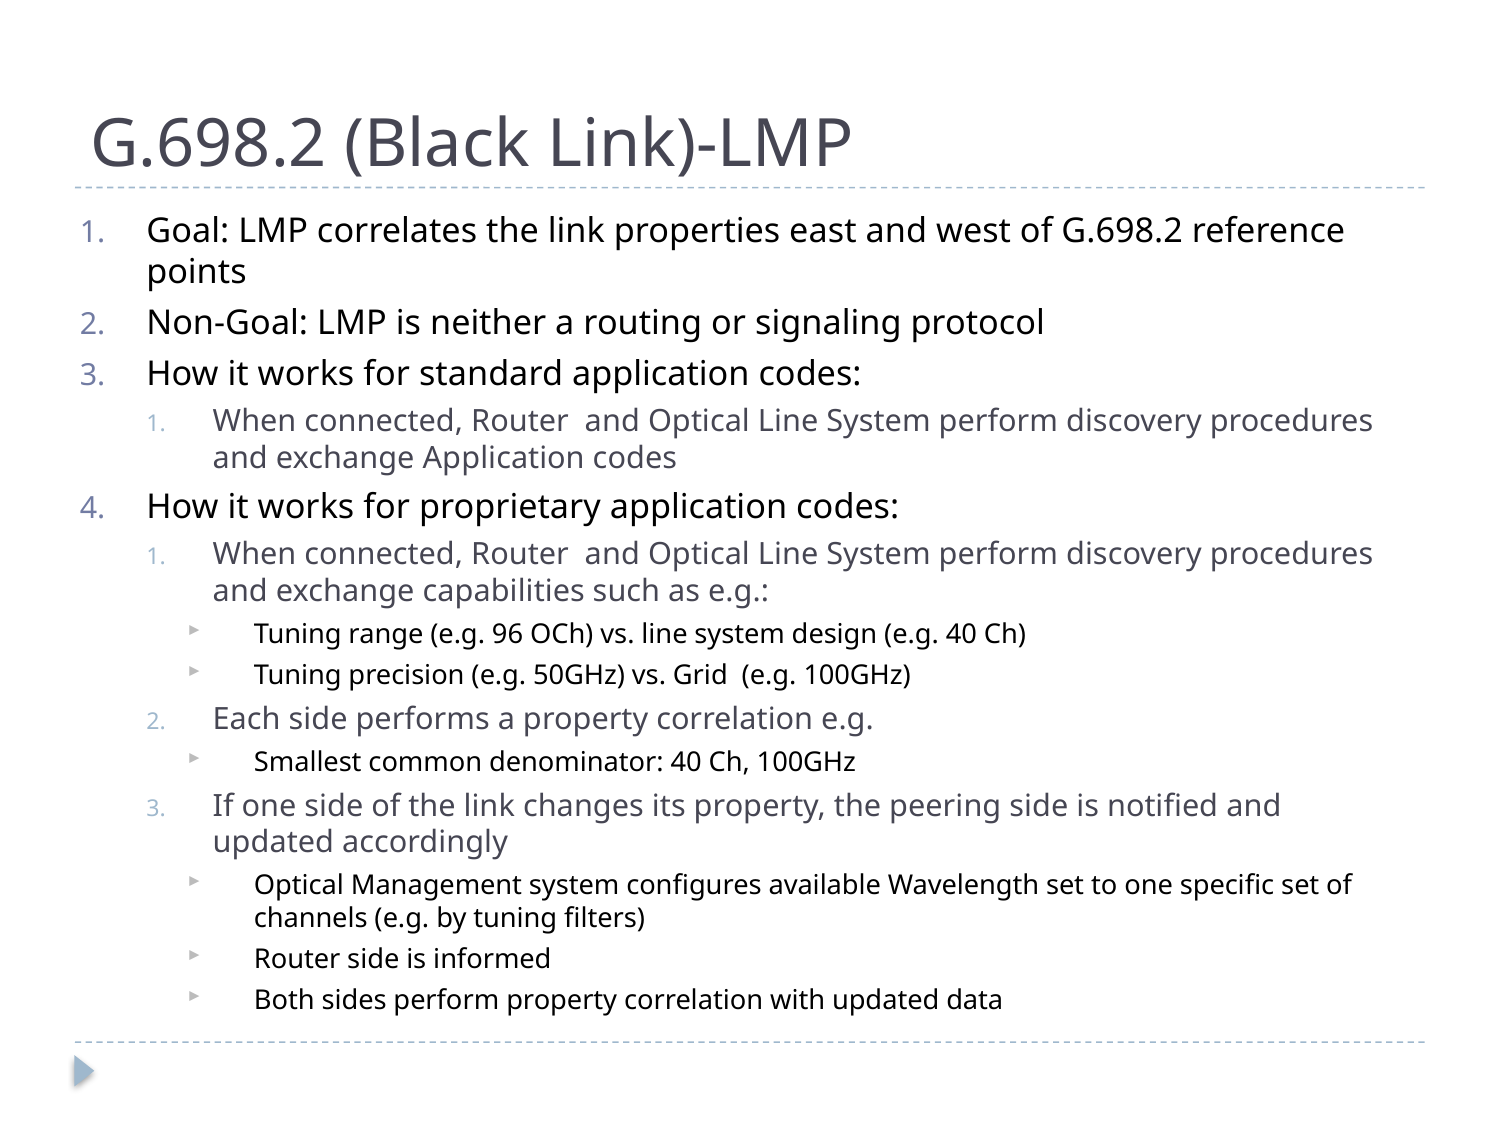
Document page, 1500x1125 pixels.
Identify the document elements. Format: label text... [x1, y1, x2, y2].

title G.698.2 (Black Link)-LMP [74, 24, 1426, 188]
list Goal: LMP correlates the link properties east and west of G.698.2 reference points Non-Goal: LMP is neither a routing or signaling protocol How it works for standard application codes: When connected, Router and Optical Line System perform discovery procedures and exchange Application codes How it works for proprietary application codes: When connected, Router and Optical Line System perform discovery procedures and exchange capabilities such as e.g.: Tuning range (e.g. 96 OCh) vs. line system design (e.g. 40 Ch) Tuning precision (e.g. 50GHz) vs. Grid (e.g. 100GHz) Each side performs a property correlation e.g. Smallest common denominator: 40 Ch, 100GHz If one side of the link changes its property, the peering side is notified and updated accordingly Optical Management system configures available Wavelength set to one specific set of channels (e.g. by tuning filters) Router side is informed Both sides perform property correlation with updated data [64, 200, 1416, 1031]
